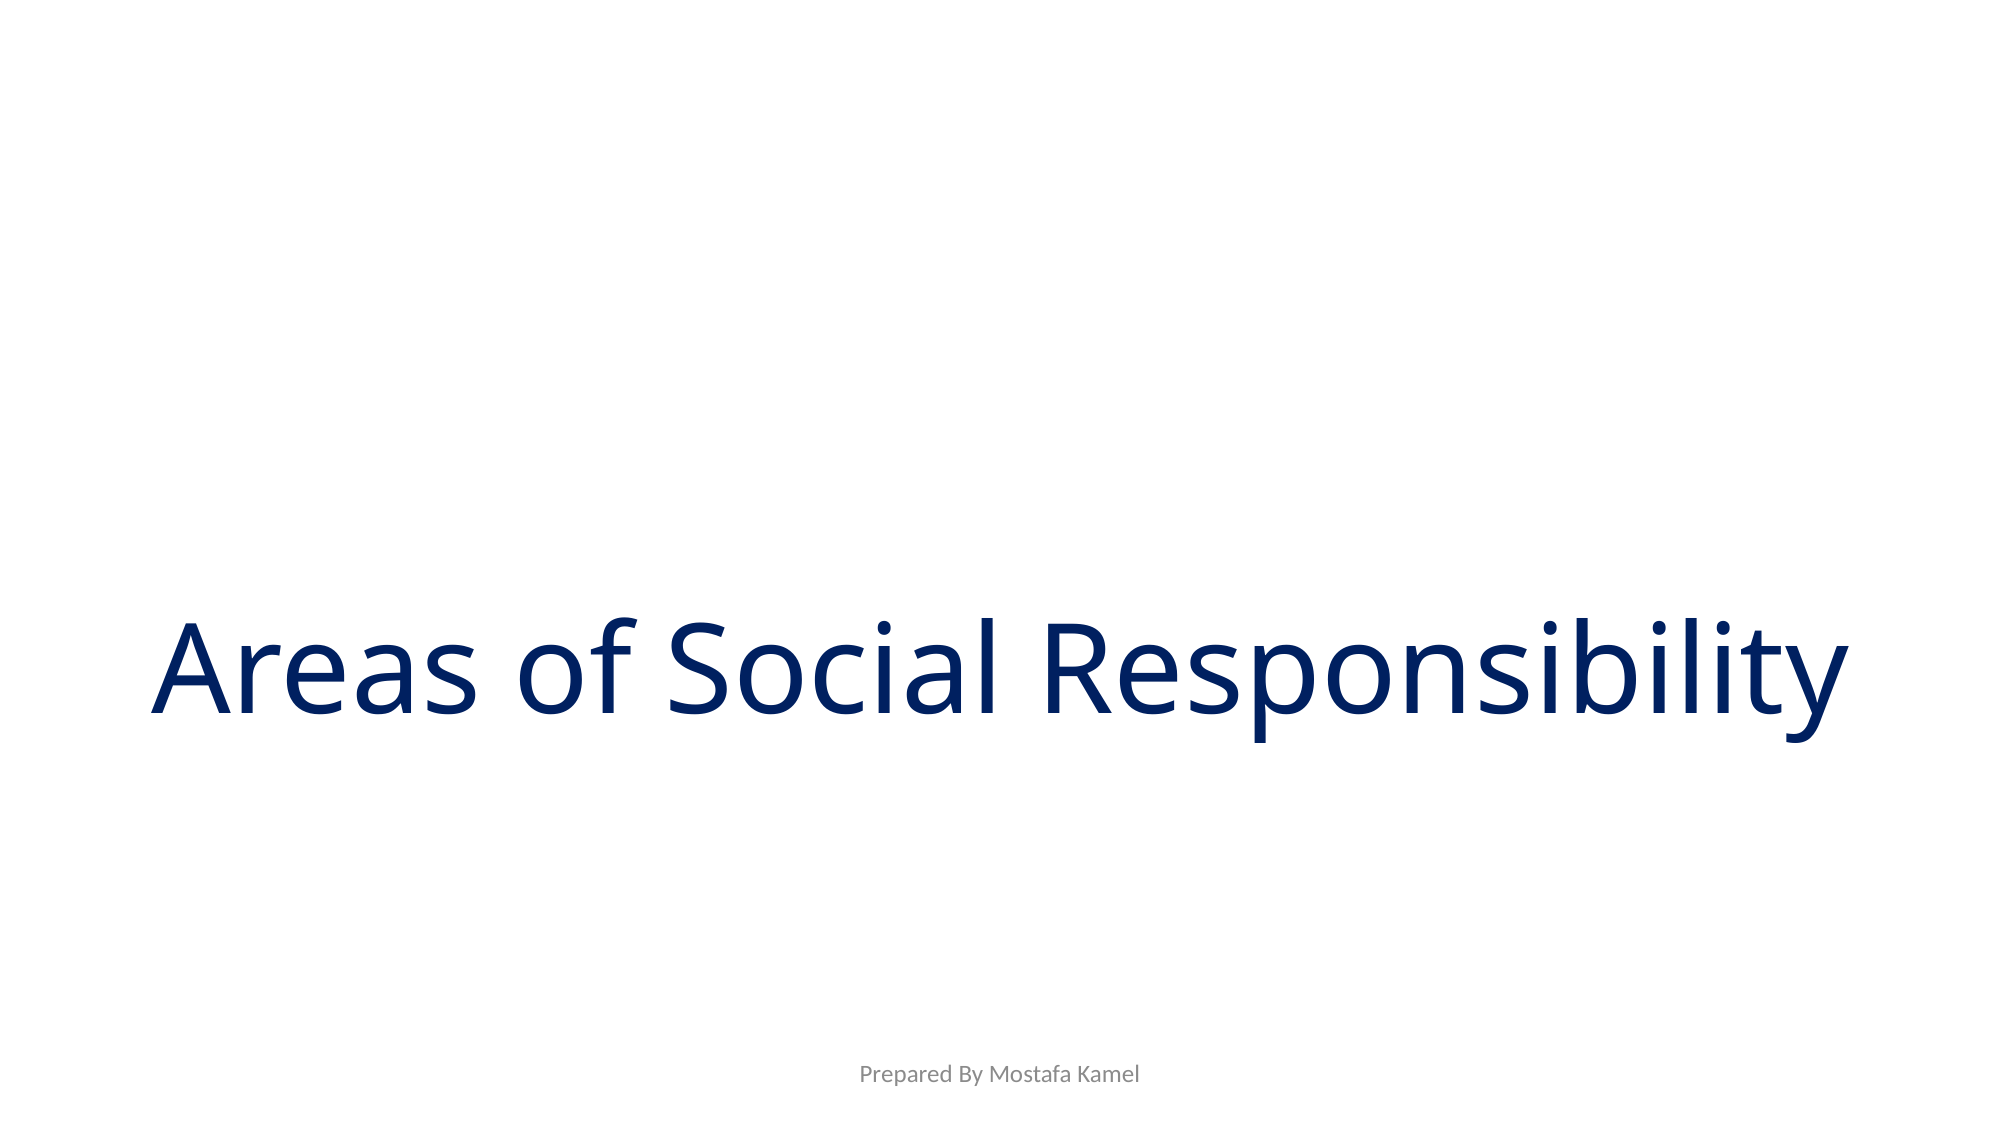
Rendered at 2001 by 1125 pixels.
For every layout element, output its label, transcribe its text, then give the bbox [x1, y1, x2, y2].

footer Prepared By Mostafa Kamel [662, 1042, 1338, 1103]
title Areas of Social Responsibility [136, 280, 1912, 749]
